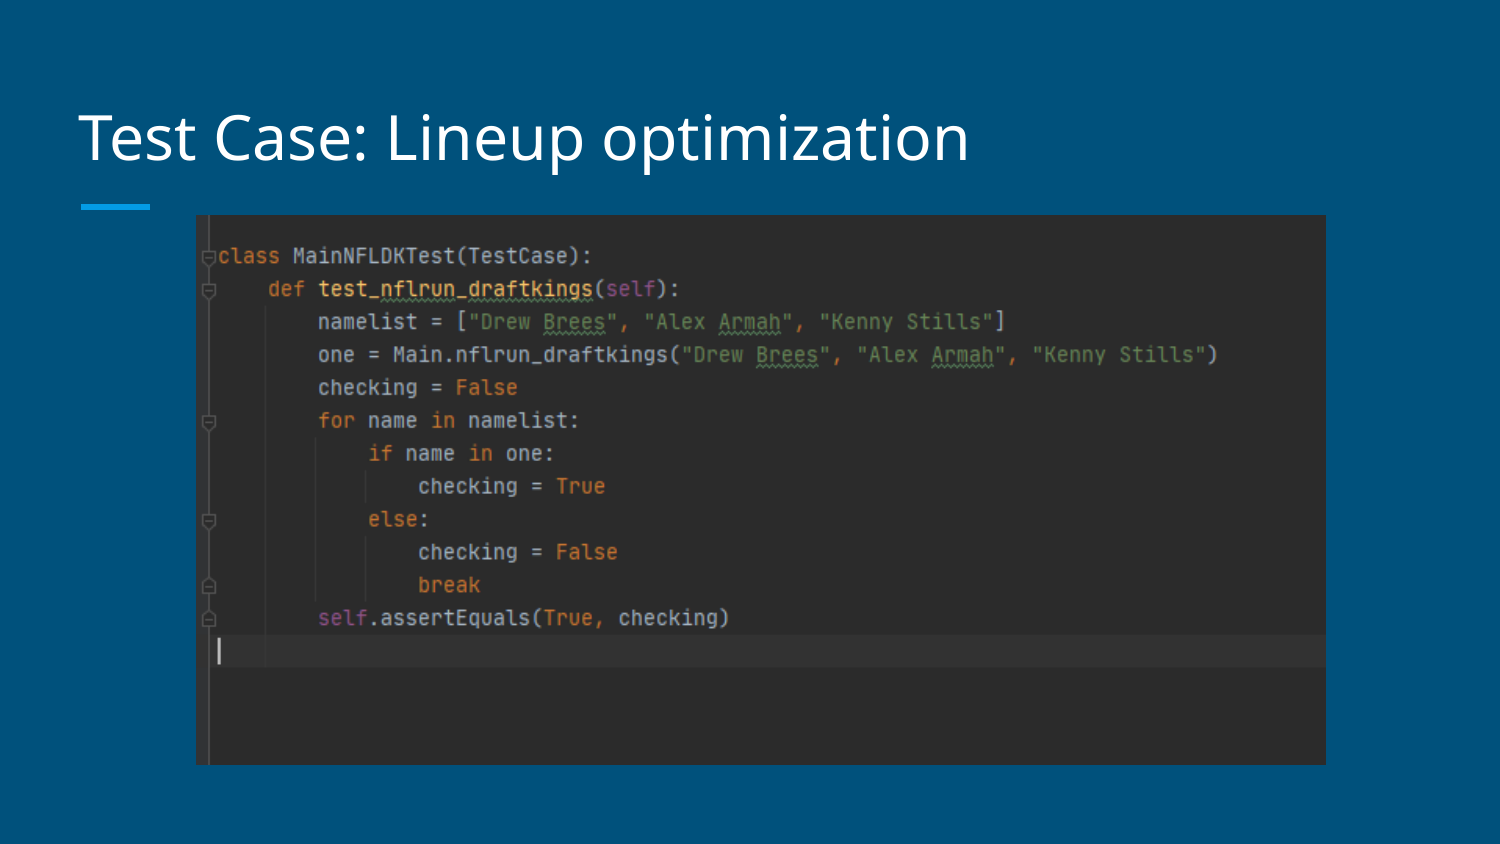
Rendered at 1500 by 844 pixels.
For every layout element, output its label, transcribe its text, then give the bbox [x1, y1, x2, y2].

title Test Case: Lineup optimization [63, 75, 1437, 188]
picture [197, 216, 1325, 764]
